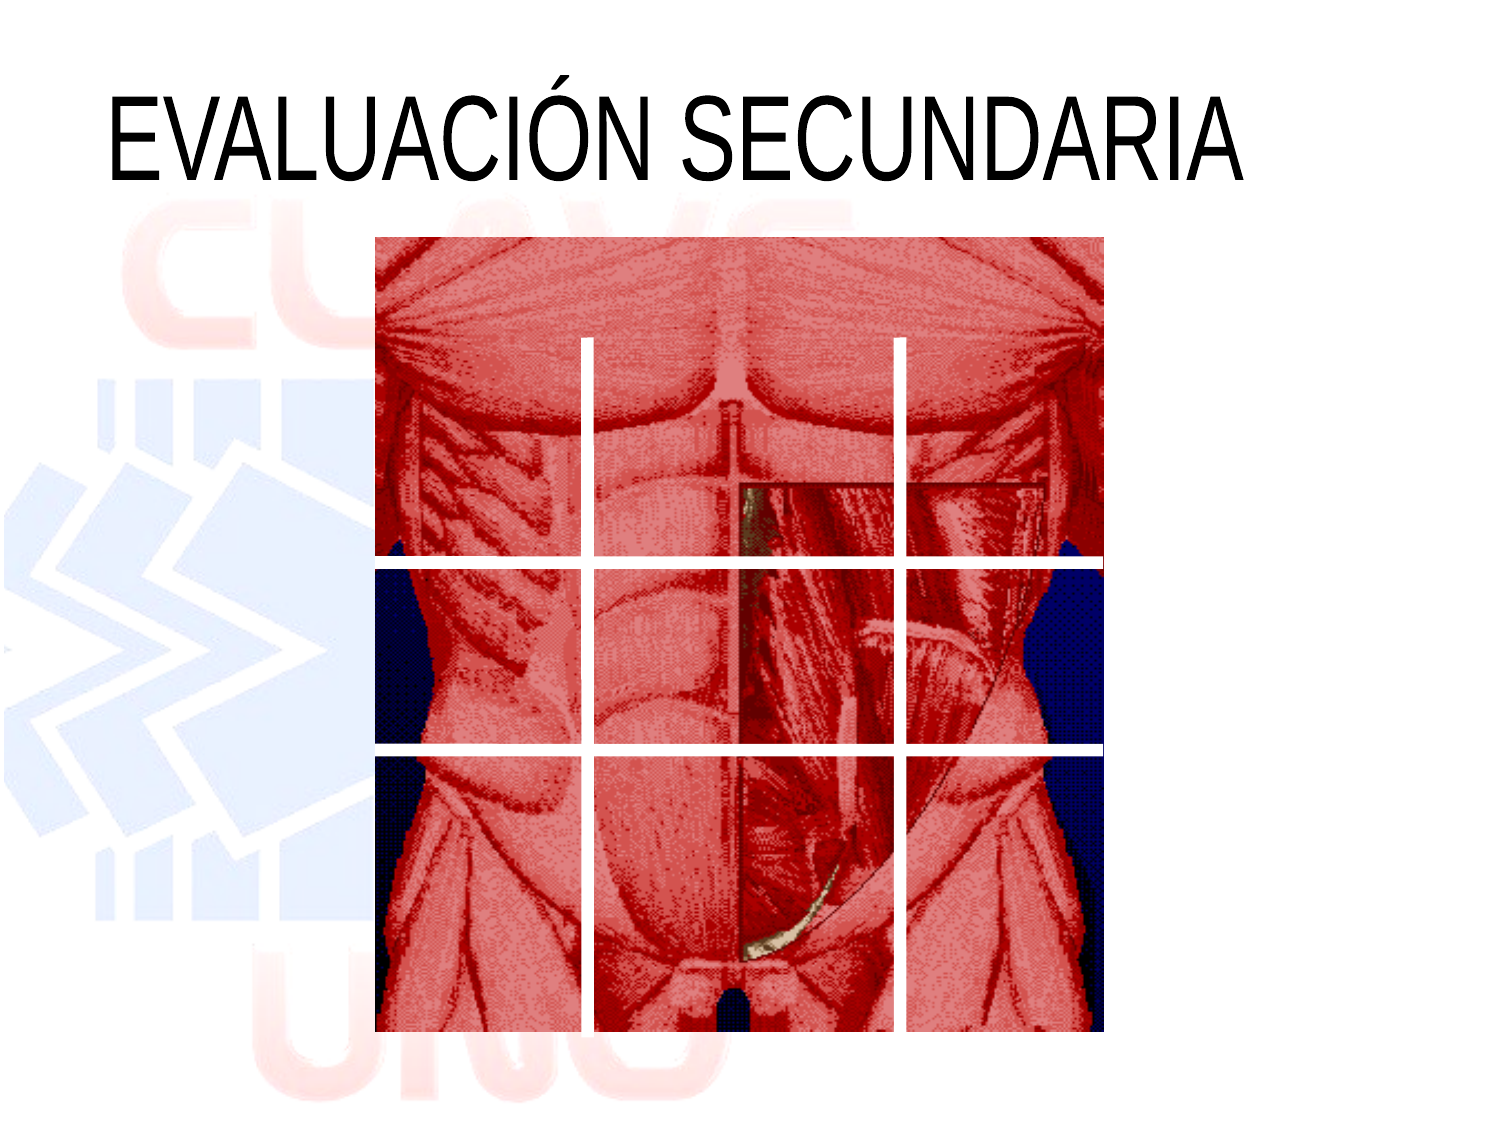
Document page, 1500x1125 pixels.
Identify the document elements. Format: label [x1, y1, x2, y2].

picture [3, 184, 1104, 1121]
